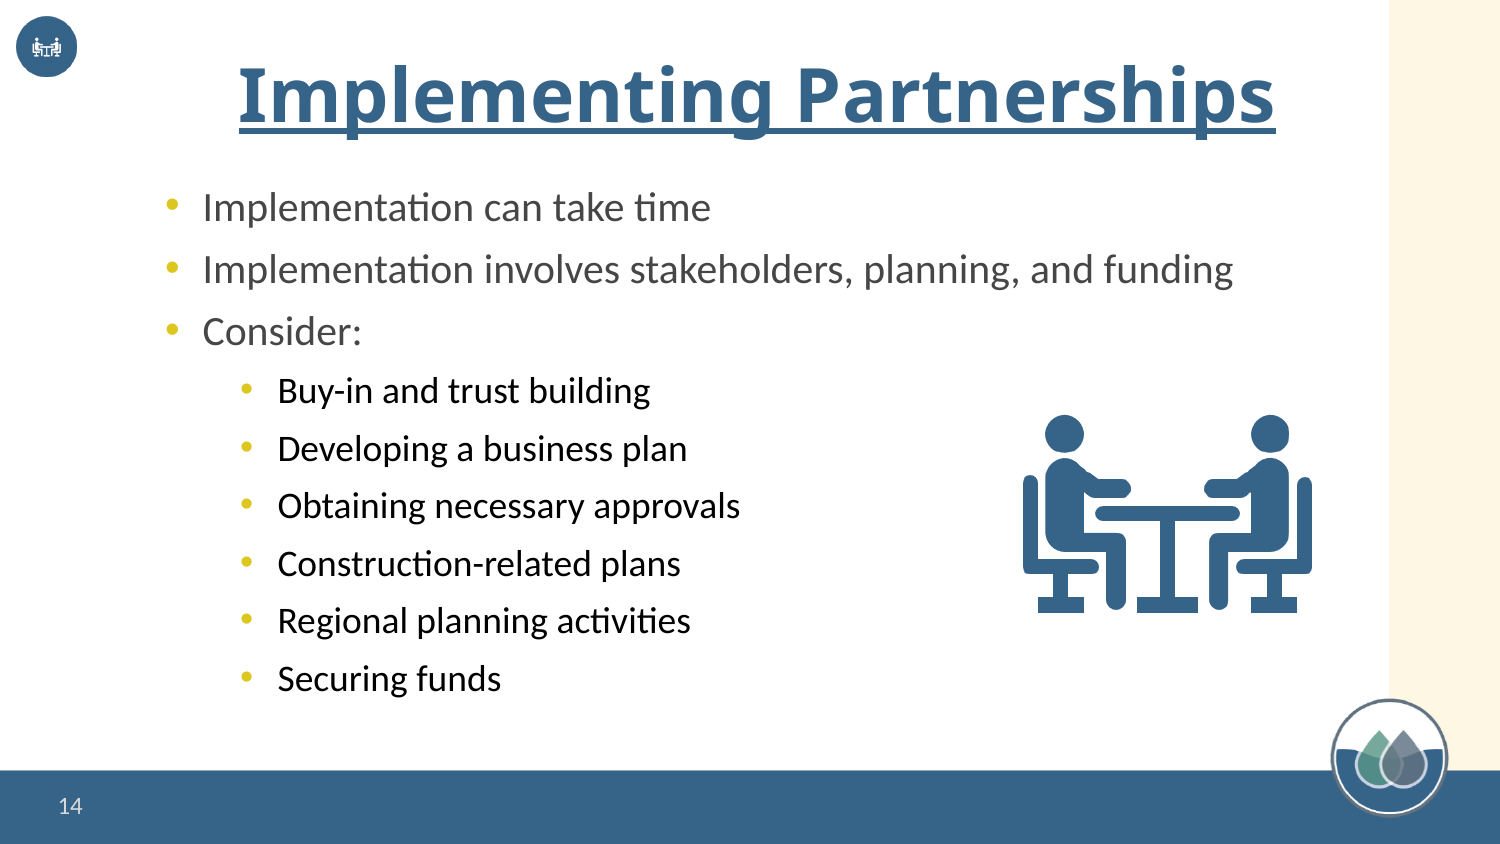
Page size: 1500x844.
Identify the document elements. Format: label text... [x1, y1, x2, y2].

title Implementing Partnerships [150, 21, 1365, 146]
picture [0, 0, 1500, 844]
list Implementation can take time Implementation involves stakeholders, planning, and funding [150, 171, 1373, 760]
slide_number 14 [16, 782, 124, 828]
text_box Consider: Buy-in and trust building Developing a business plan Obtaining necessary approvals Construction-related plans Regional planning activities Securing funds [150, 296, 1012, 707]
